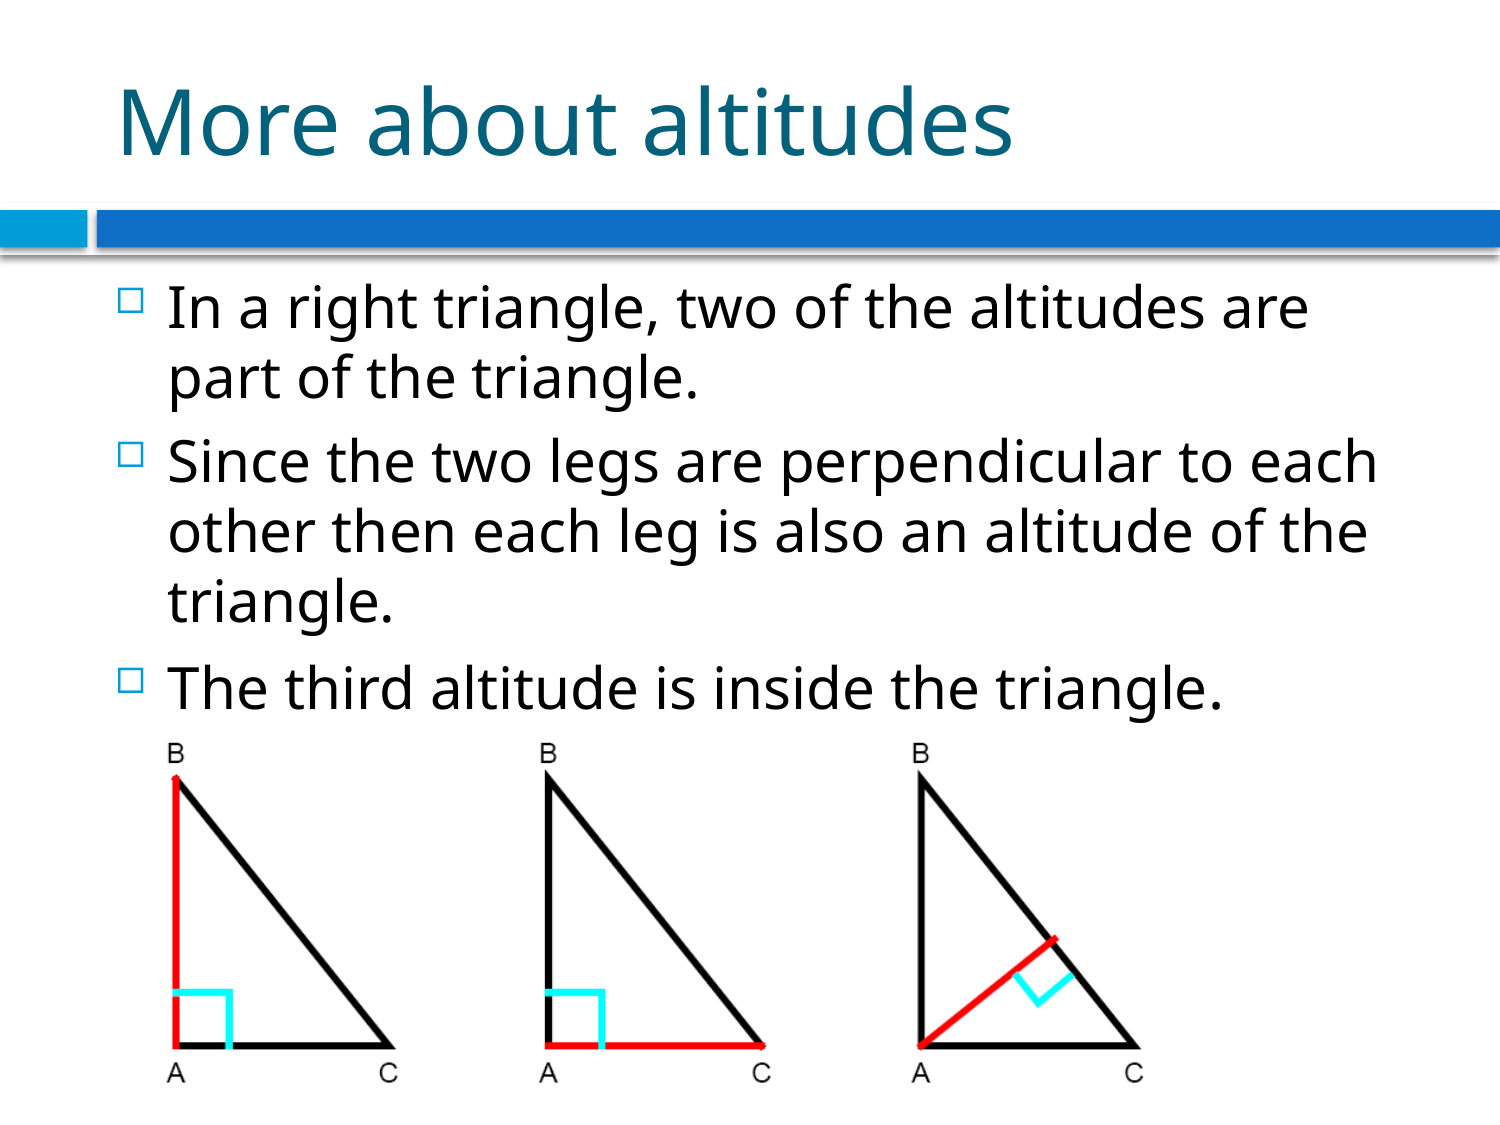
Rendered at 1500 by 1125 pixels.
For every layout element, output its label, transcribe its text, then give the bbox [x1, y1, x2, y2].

picture [149, 737, 1163, 1097]
list In a right triangle, two of the altitudes are part of the triangle. Since the two legs are perpendicular to each other then each leg is also an altitude of the triangle. The third altitude is inside the triangle. [100, 262, 1438, 1000]
title More about altitudes [100, 37, 1438, 200]
